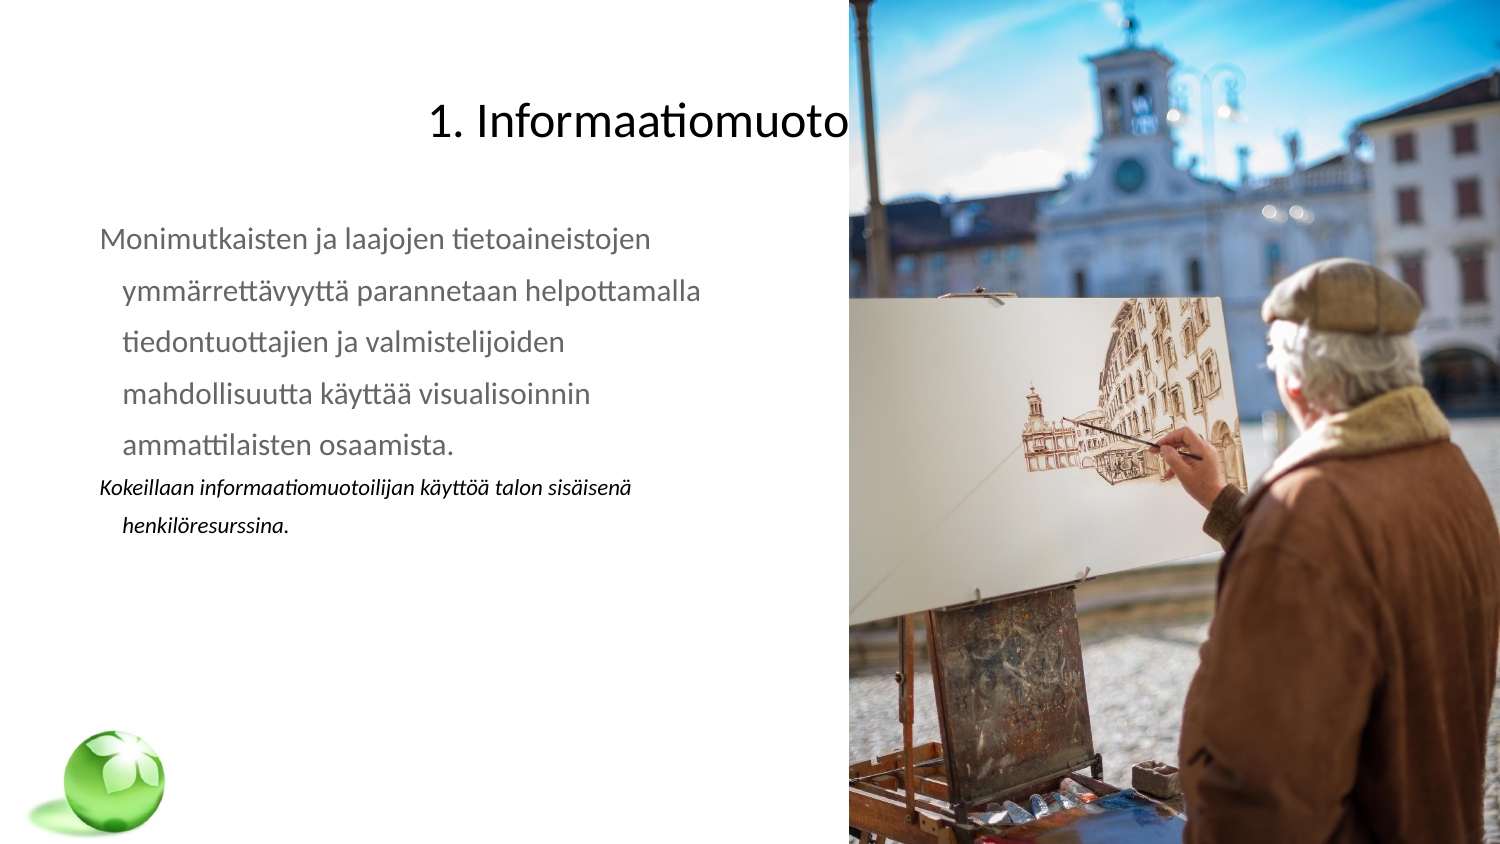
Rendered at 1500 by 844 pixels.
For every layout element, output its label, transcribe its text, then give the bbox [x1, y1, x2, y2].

title 1. Informaatiomuotoilija talossa [51, 72, 843, 167]
picture [17, 720, 178, 841]
picture [848, 0, 1500, 844]
list Monimutkaisten ja laajojen tietoaineistojen ymmärrettävyyttä parannetaan helpottamalla tiedontuottajien ja valmistelijoiden mahdollisuutta käyttää visualisoinnin ammattilaisten osaamista. Kokeillaan informaatiomuotoilijan käyttöä talon sisäisenä henkilöresurssina. [51, 189, 748, 750]
